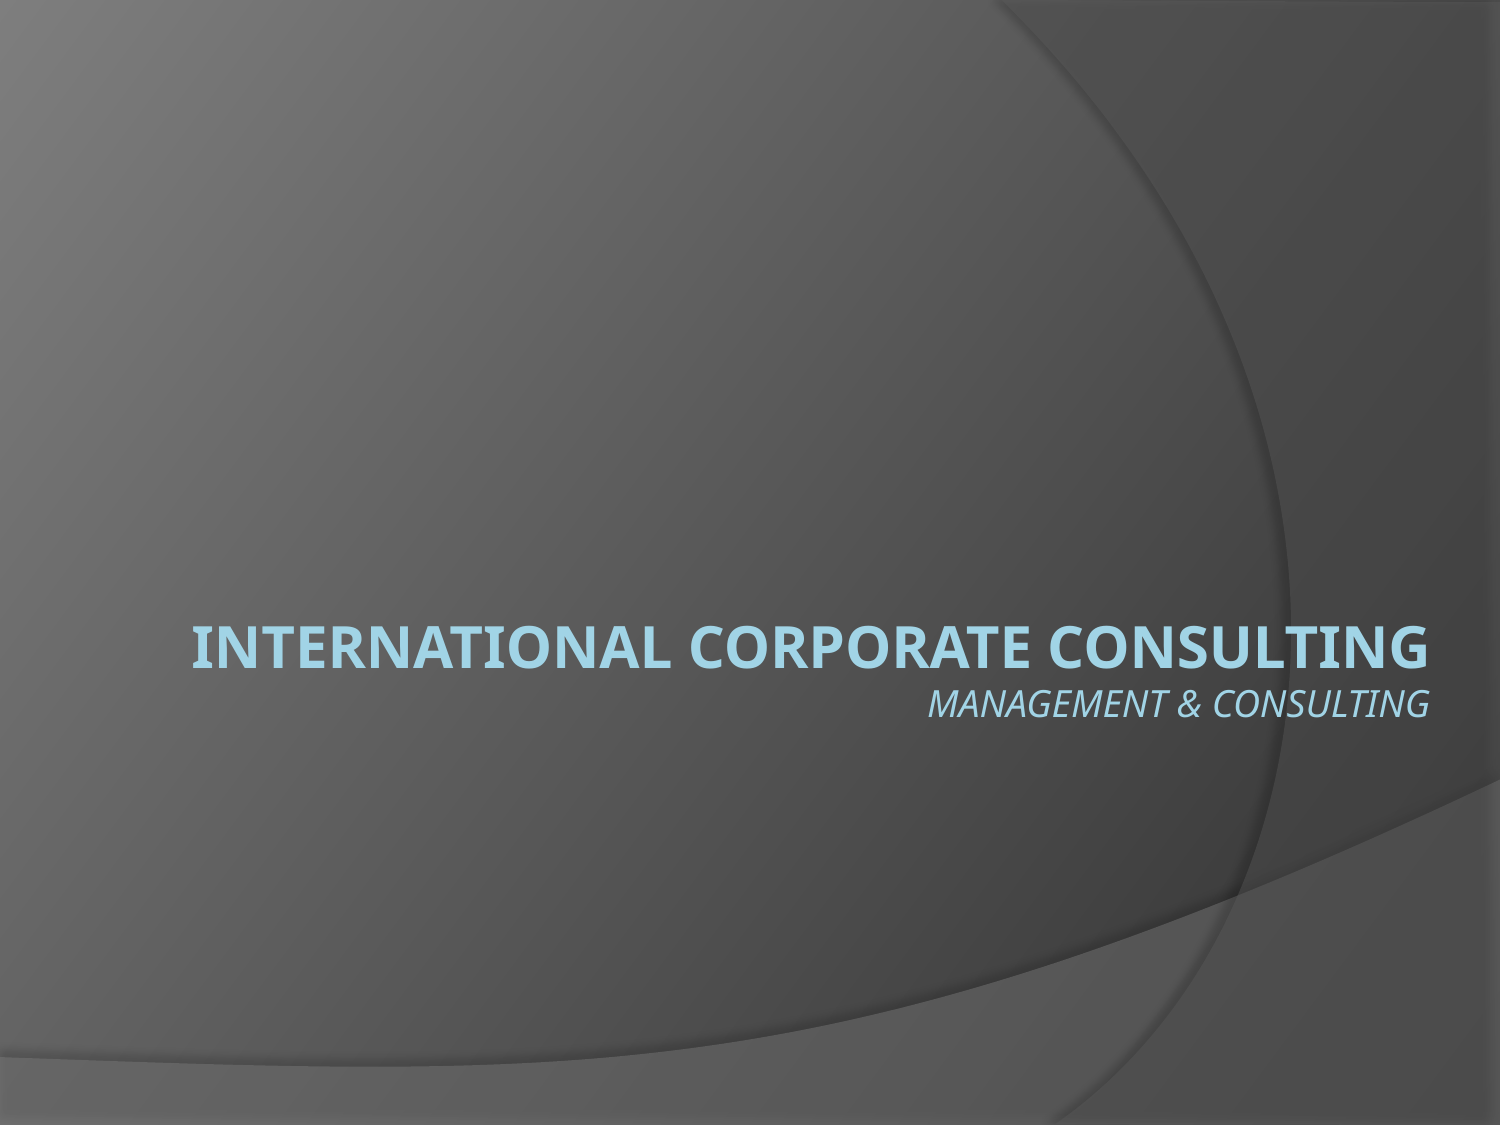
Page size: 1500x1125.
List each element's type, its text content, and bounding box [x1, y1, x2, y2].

title INTERNATIONAL CORPORATE CONSULTING Management & Consulting [70, 602, 1438, 925]
